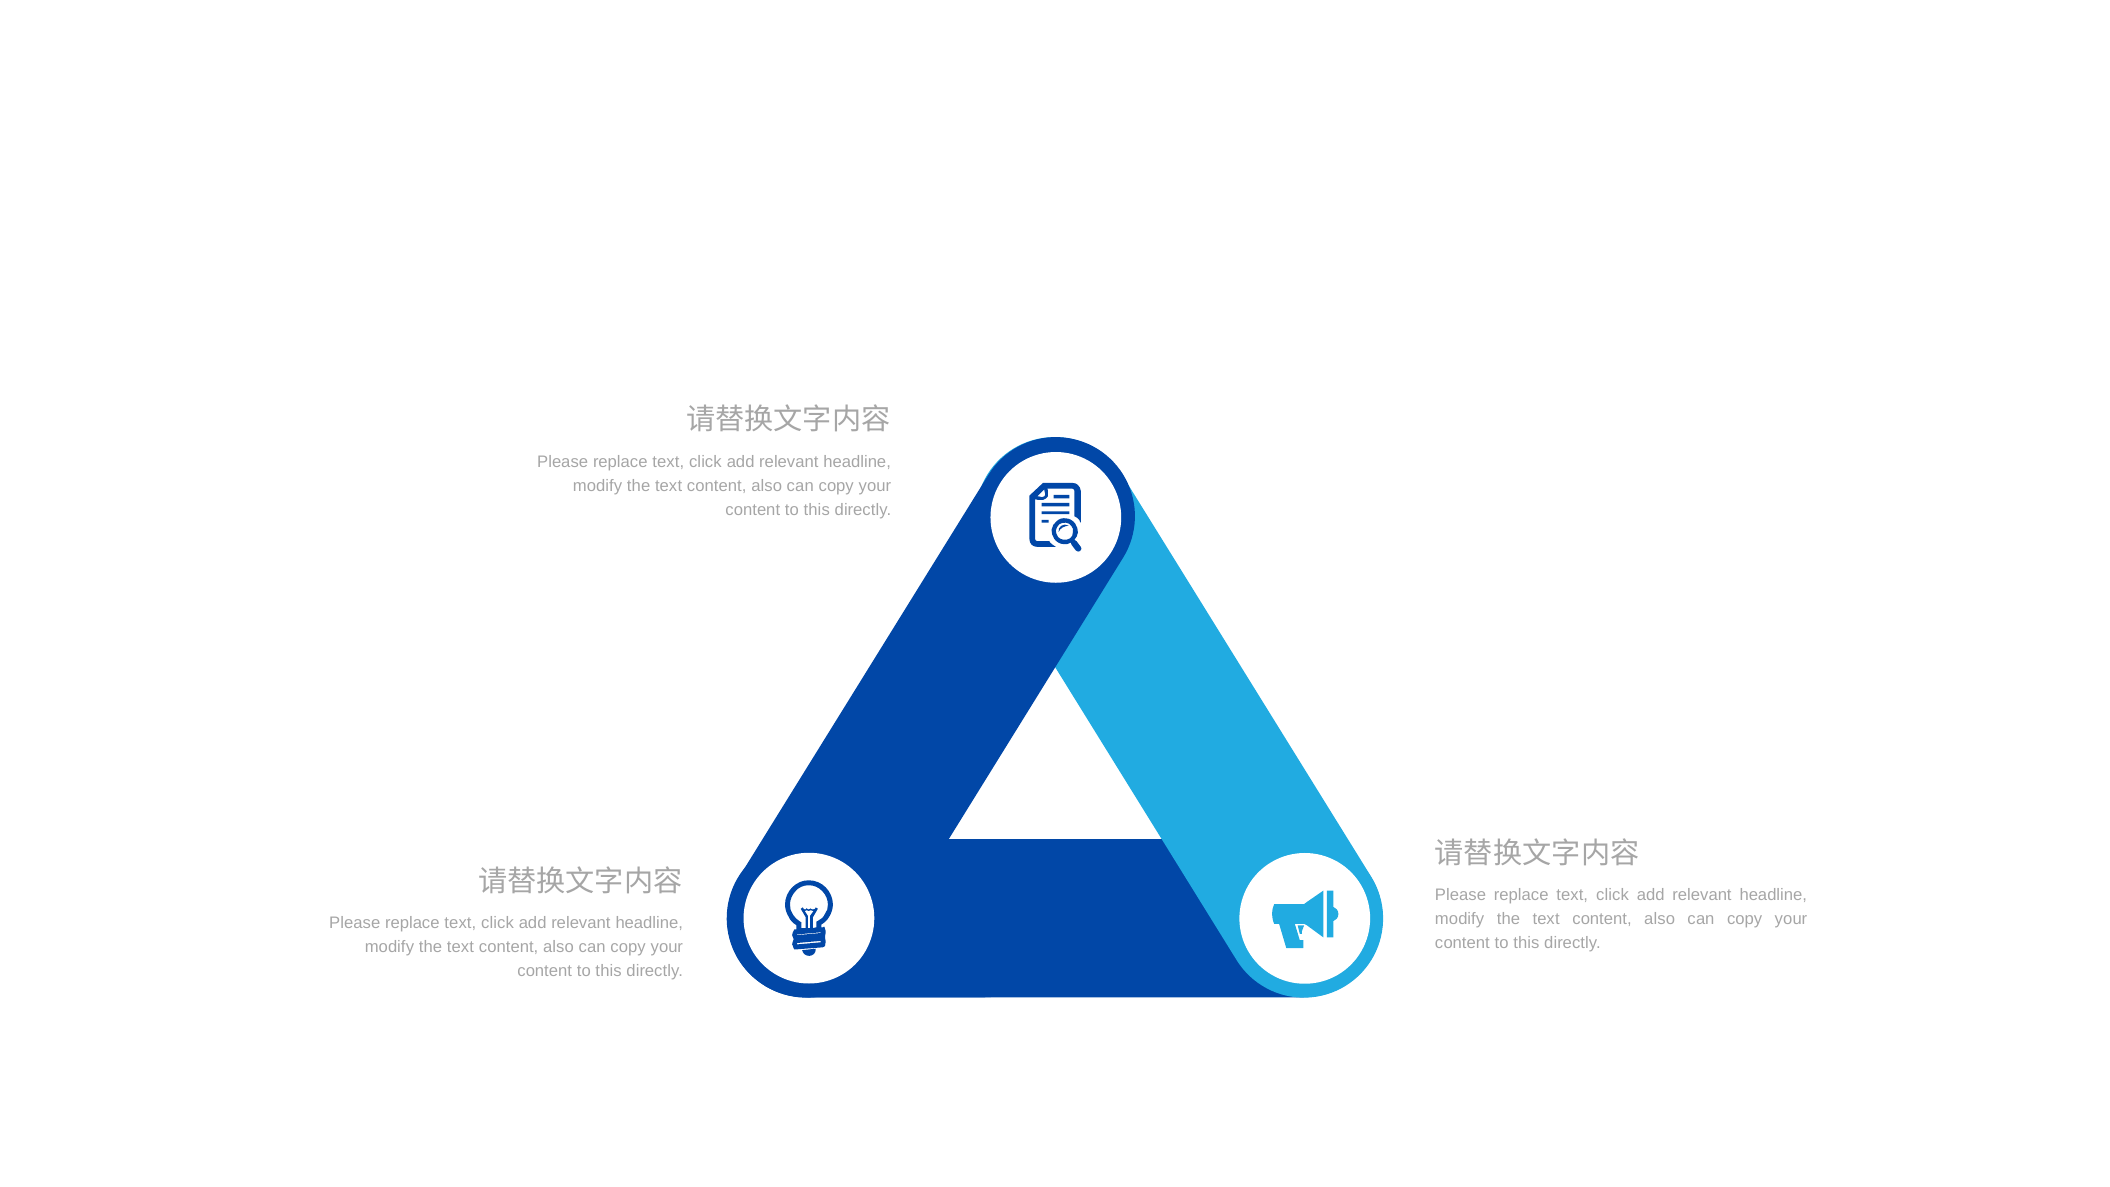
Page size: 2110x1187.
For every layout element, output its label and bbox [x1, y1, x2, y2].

text_box [518, 386, 907, 525]
text_box [310, 847, 699, 986]
text_box [726, 401, 1383, 1034]
text_box [1420, 819, 1823, 959]
